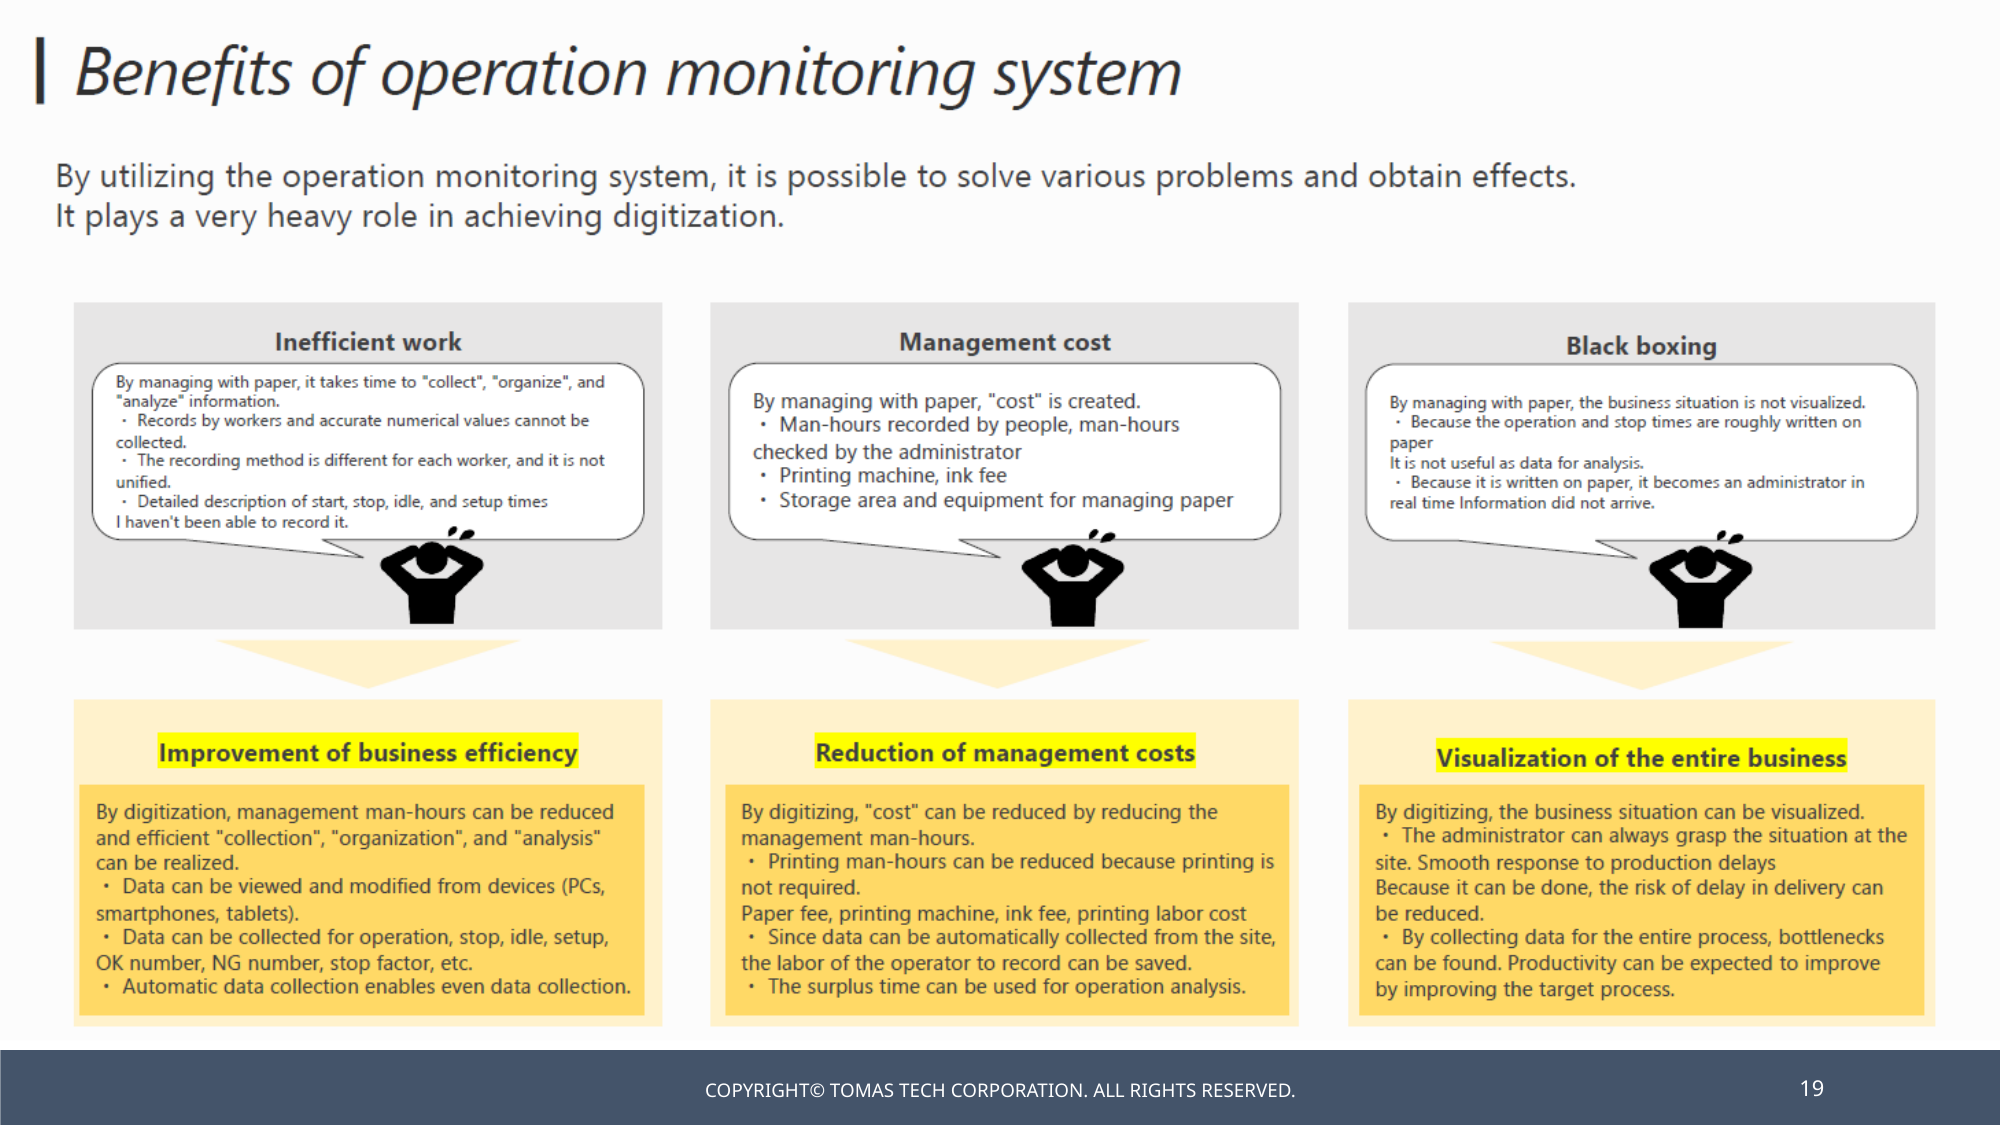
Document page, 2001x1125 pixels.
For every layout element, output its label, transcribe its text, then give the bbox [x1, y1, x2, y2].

slide_number 19 [1624, 1059, 1840, 1120]
footer COPYRIGHT© TOMAS TECH CORPORATION. ALL RIGHTS RESERVED. [604, 1059, 1396, 1120]
picture [0, 0, 2000, 1050]
